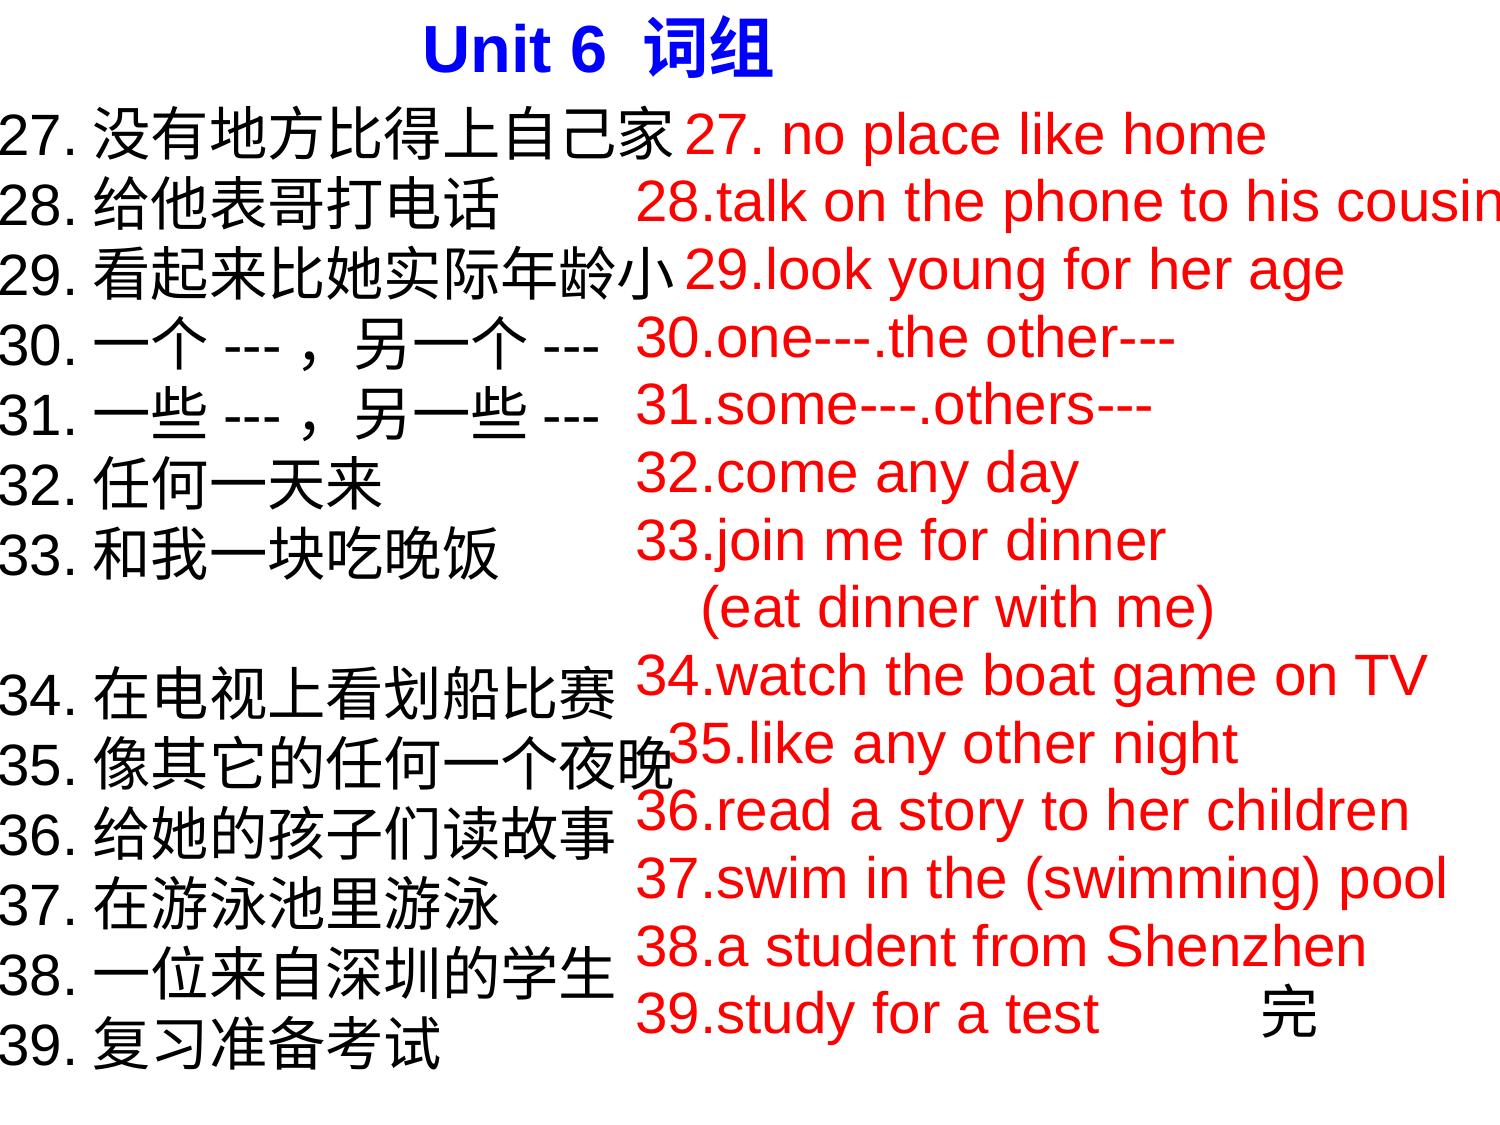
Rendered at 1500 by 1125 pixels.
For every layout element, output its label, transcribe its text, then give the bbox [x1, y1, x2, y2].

text_box Unit 6 词组 [407, 0, 869, 94]
text_box 27.没有地方比得上自己家 28.给他表哥打电话 29.看起来比她实际年龄小 30.一个---，另一个--- 31.一些---，另一些--- 32.任何一天来 33.和我一块吃晚饭 34.在电视上看划船比赛 35.像其它的任何一个夜晚 36.给她的孩子们读故事 37.在游泳池里游泳 38.一位来自深圳的学生 39.复习准备考试 [0, 90, 691, 1125]
list 27. no place like home 28.talk on the phone to his cousin 29.look young for her age 30.one---.the other--- 31.some---.others--- 32.come any day 33.join me for dinner (eat dinner with me) 34.watch the boat game on TV 35.like any other night 36.read a story to her children 37.swim in the (swimming) pool 38.a student from Shenzhen 39.study for a test 完 [691, 101, 1500, 1125]
